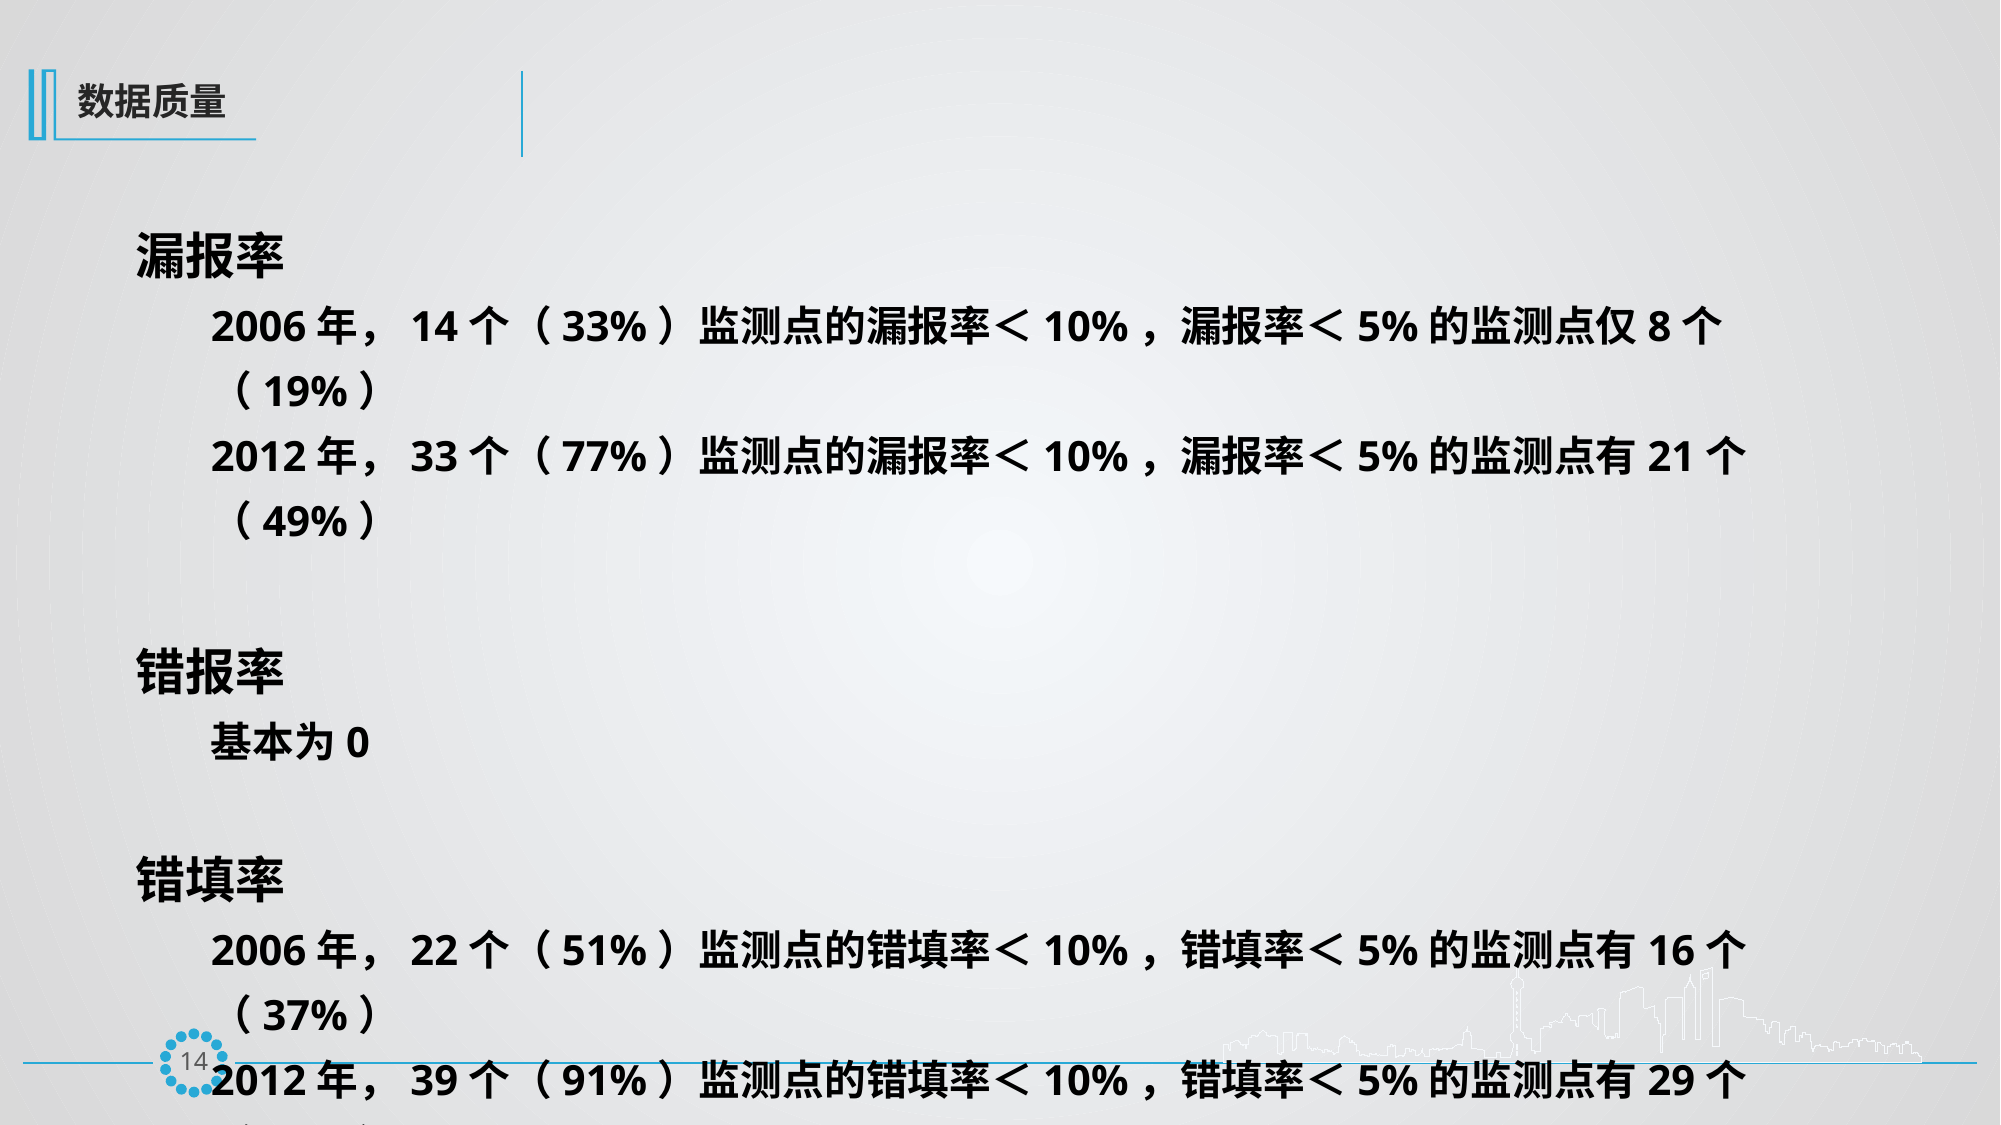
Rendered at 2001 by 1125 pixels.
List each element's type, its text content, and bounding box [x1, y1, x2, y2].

text_box 漏报率 2006年，14个（33%）监测点的漏报率＜10%，漏报率＜5%的监测点仅8个（19%） 2012年，33个（77%）监测点的漏报率＜10%，漏报率＜5%的监测点有21个（49%） 错报率 基本为0 错填率 2006年，22个（51%）监测点的错填率＜10%，错填率＜5%的监测点有16个（37%） 2012年，39个（91%）监测点的错填率＜10%，错填率＜5%的监测点有29个（67%） [121, 199, 1903, 1125]
text_box 数据质量 [62, 70, 250, 130]
